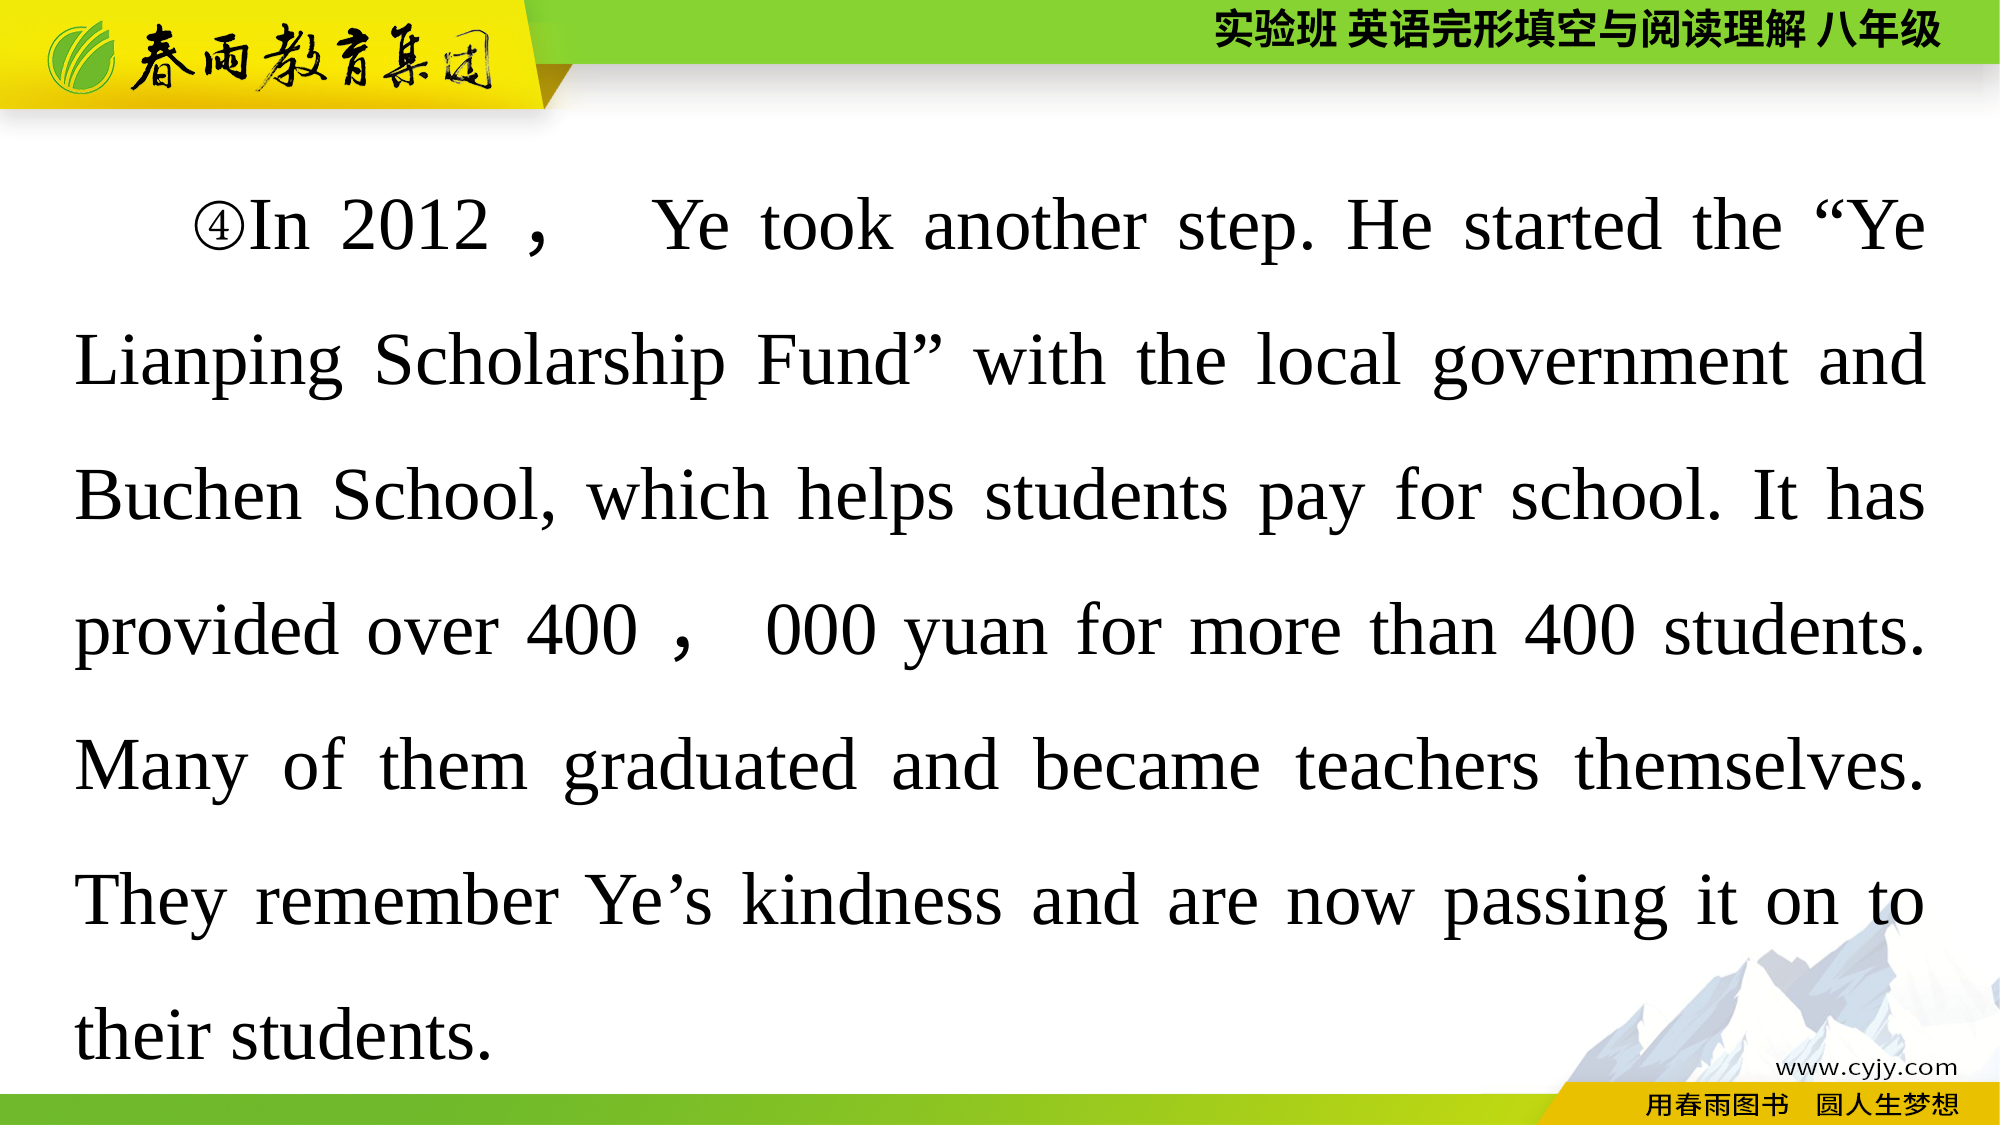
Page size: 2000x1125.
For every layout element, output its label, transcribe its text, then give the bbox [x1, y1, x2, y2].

picture [0, 0, 2000, 1125]
list ④In 2012， Ye took another step. He started the “Ye Lianping Scholarship Fund” with the local government and Buchen School, which helps students pay for school. It has provided over 400，000 yuan for more than 400 students. Many of them graduated and became teachers themselves. They remember Ye’s kindness and are now passing it on to their students. [59, 122, 1944, 1092]
